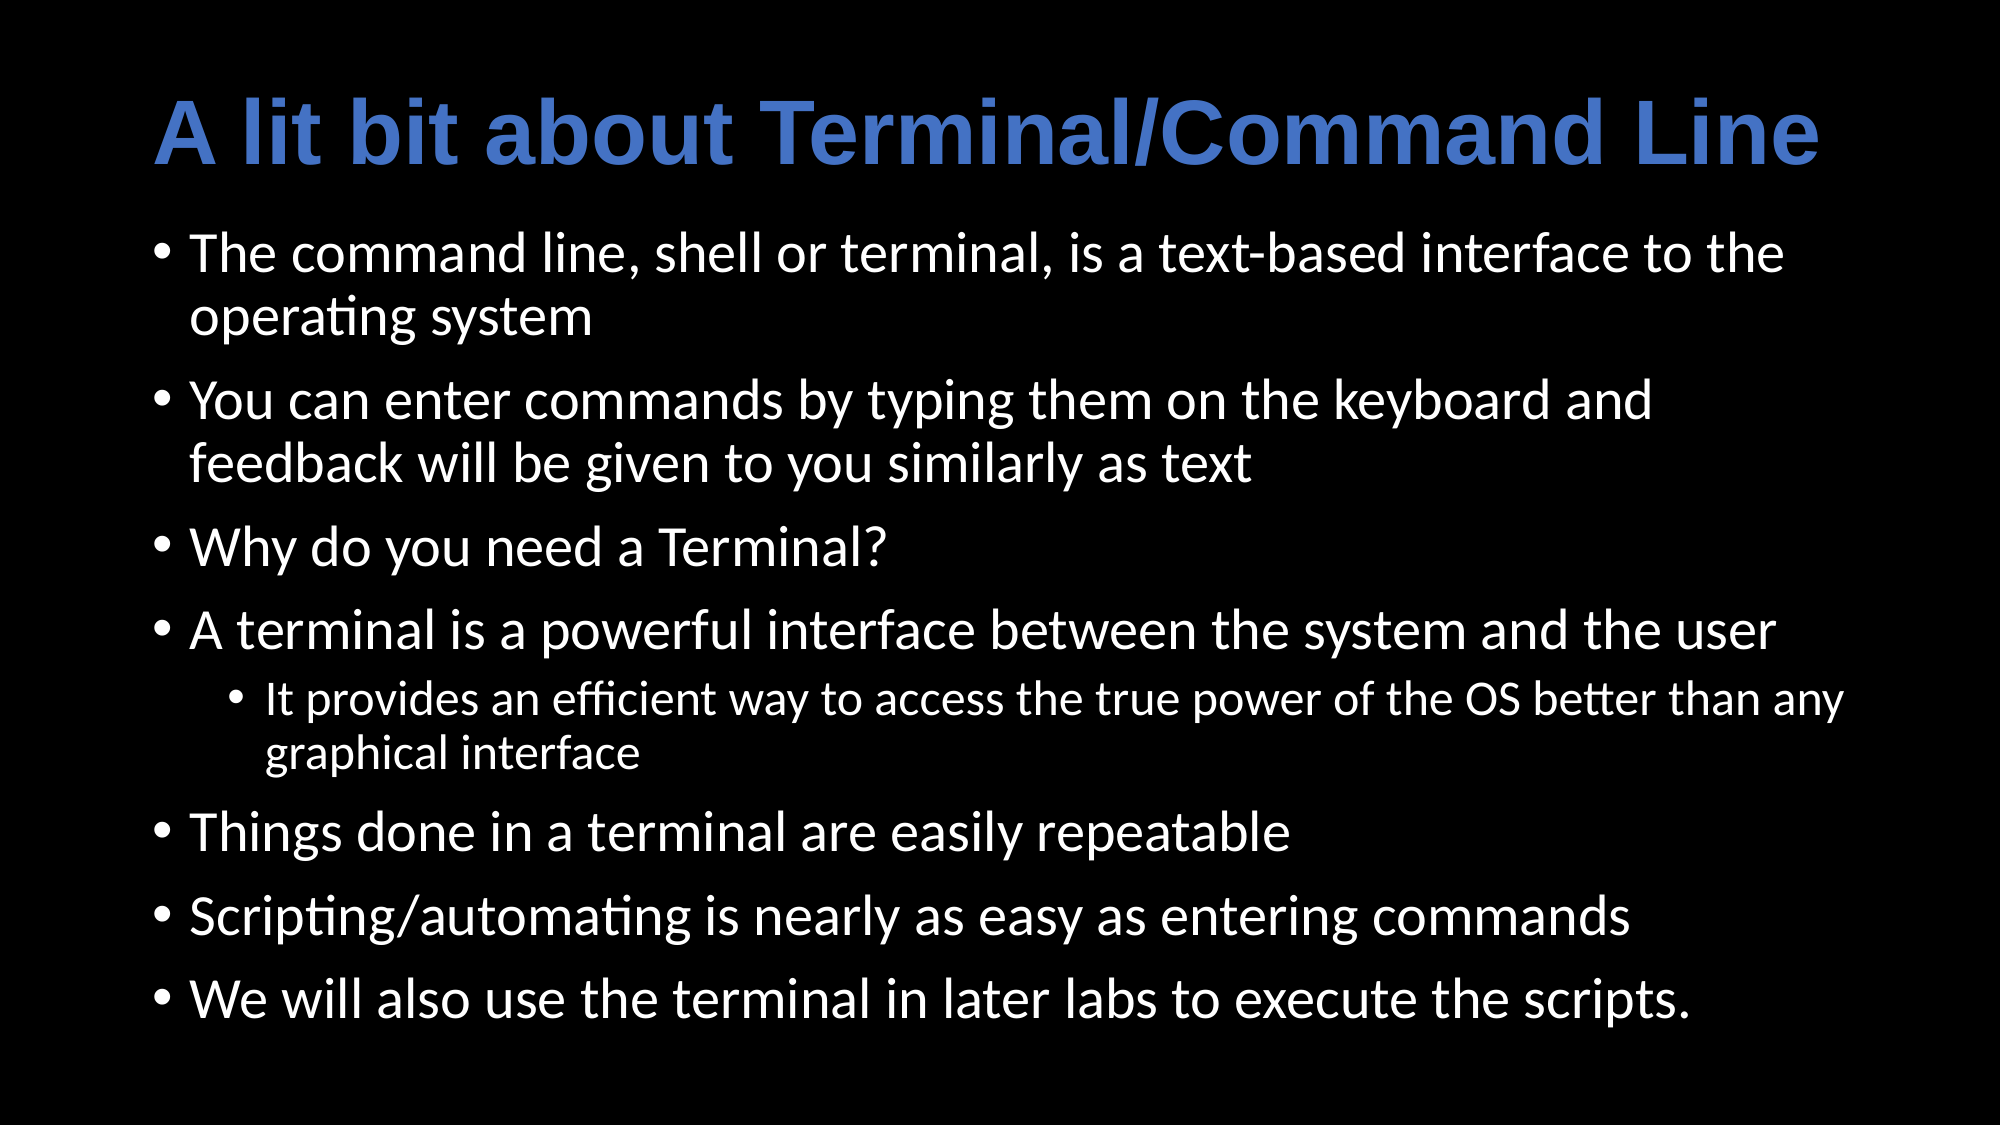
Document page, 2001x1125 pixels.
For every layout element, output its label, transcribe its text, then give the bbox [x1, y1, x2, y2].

list The command line, shell or terminal, is a text-based interface to the operating system You can enter commands by typing them on the keyboard and feedback will be given to you similarly as text Why do you need a Terminal? A terminal is a powerful interface between the system and the user It provides an efficient way to access the true power of the OS better than any graphical interface Things done in a terminal are easily repeatable Scripting/automating is nearly as easy as entering commands We will also use the terminal in later labs to execute the scripts. [137, 215, 1863, 1066]
title A lit bit about Terminal/Command Line [137, 26, 1863, 215]
